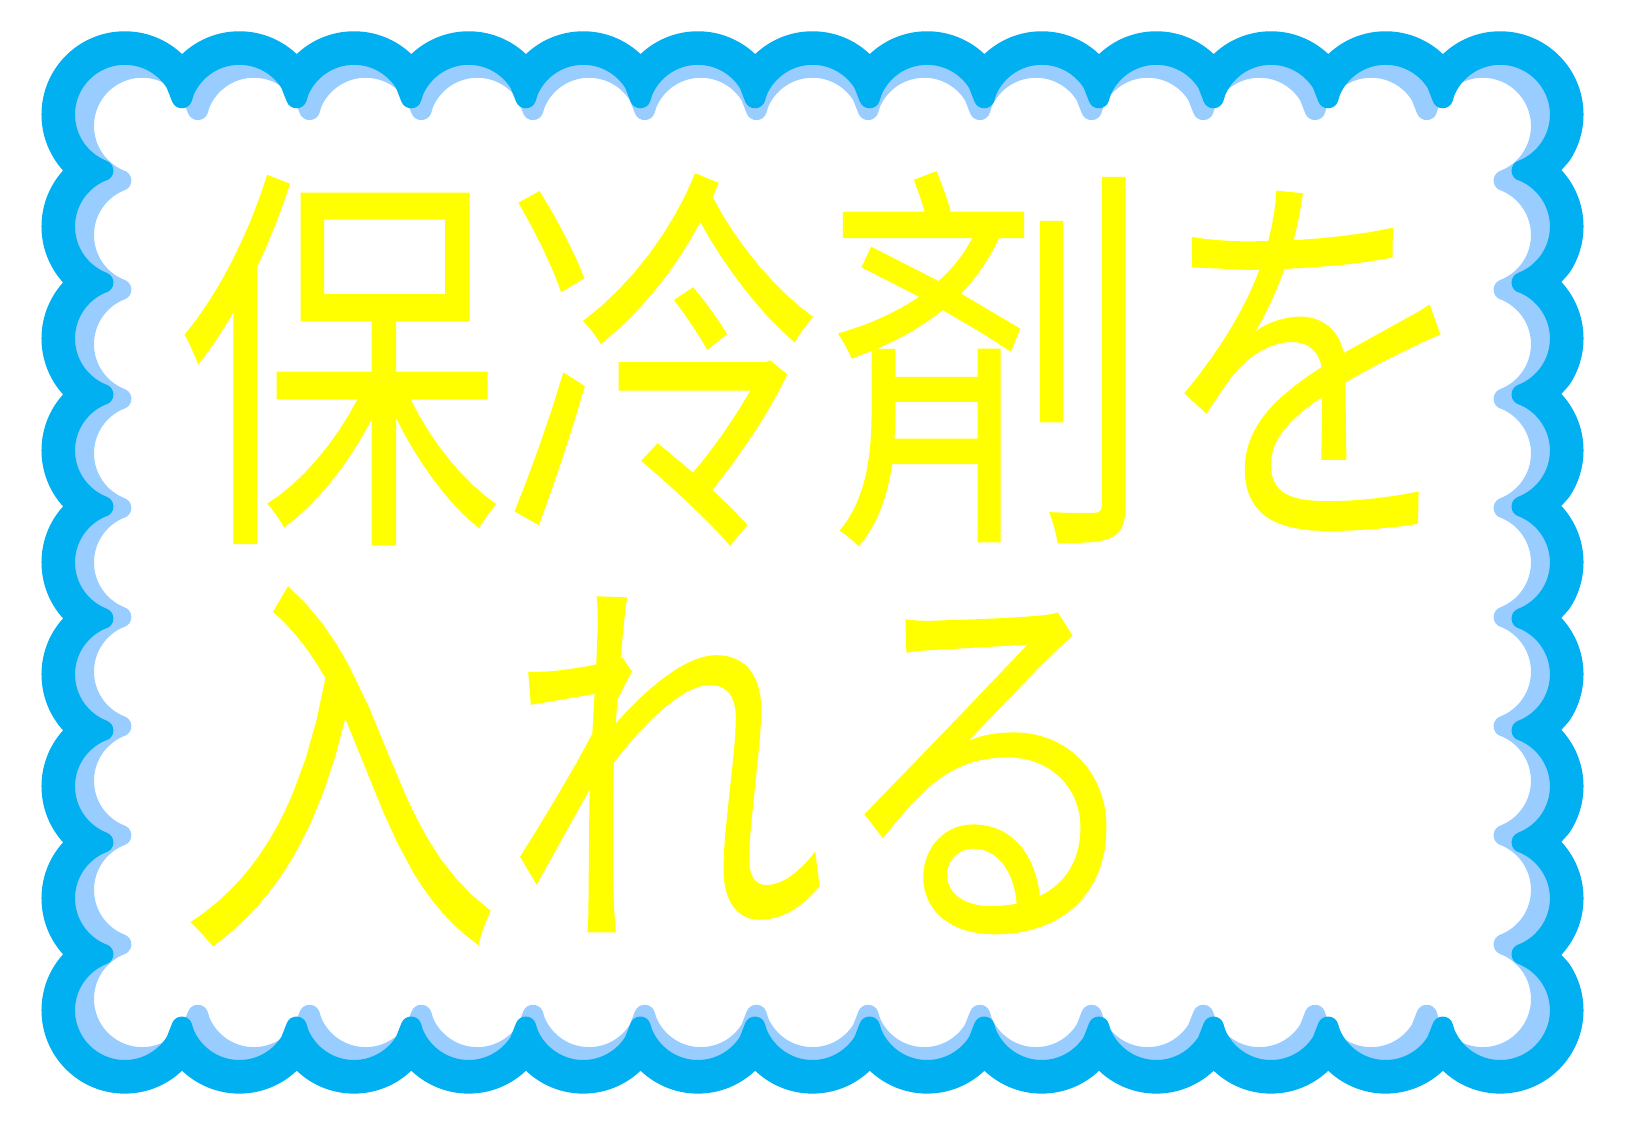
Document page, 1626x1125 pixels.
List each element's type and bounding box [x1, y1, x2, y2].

text_box [187, 57, 284, 112]
text_box [1341, 57, 1438, 112]
text_box [526, 57, 636, 112]
text_box [1105, 57, 1211, 112]
text_box [527, 1013, 636, 1068]
text_box [69, 57, 167, 1068]
text_box [1223, 57, 1324, 112]
text_box [414, 1013, 519, 1068]
text_box [987, 1013, 1098, 1068]
text_box [1458, 57, 1556, 1068]
text_box [49, 39, 1576, 1086]
text_box [1341, 1013, 1438, 1068]
text_box [638, 57, 987, 112]
text_box [1105, 1013, 1211, 1068]
text_box [300, 1013, 401, 1068]
text_box [300, 57, 402, 112]
text_box [1224, 1013, 1324, 1068]
text_box [987, 57, 1098, 112]
text_box [187, 1013, 284, 1068]
text_box [414, 57, 519, 112]
text_box [638, 1013, 987, 1068]
